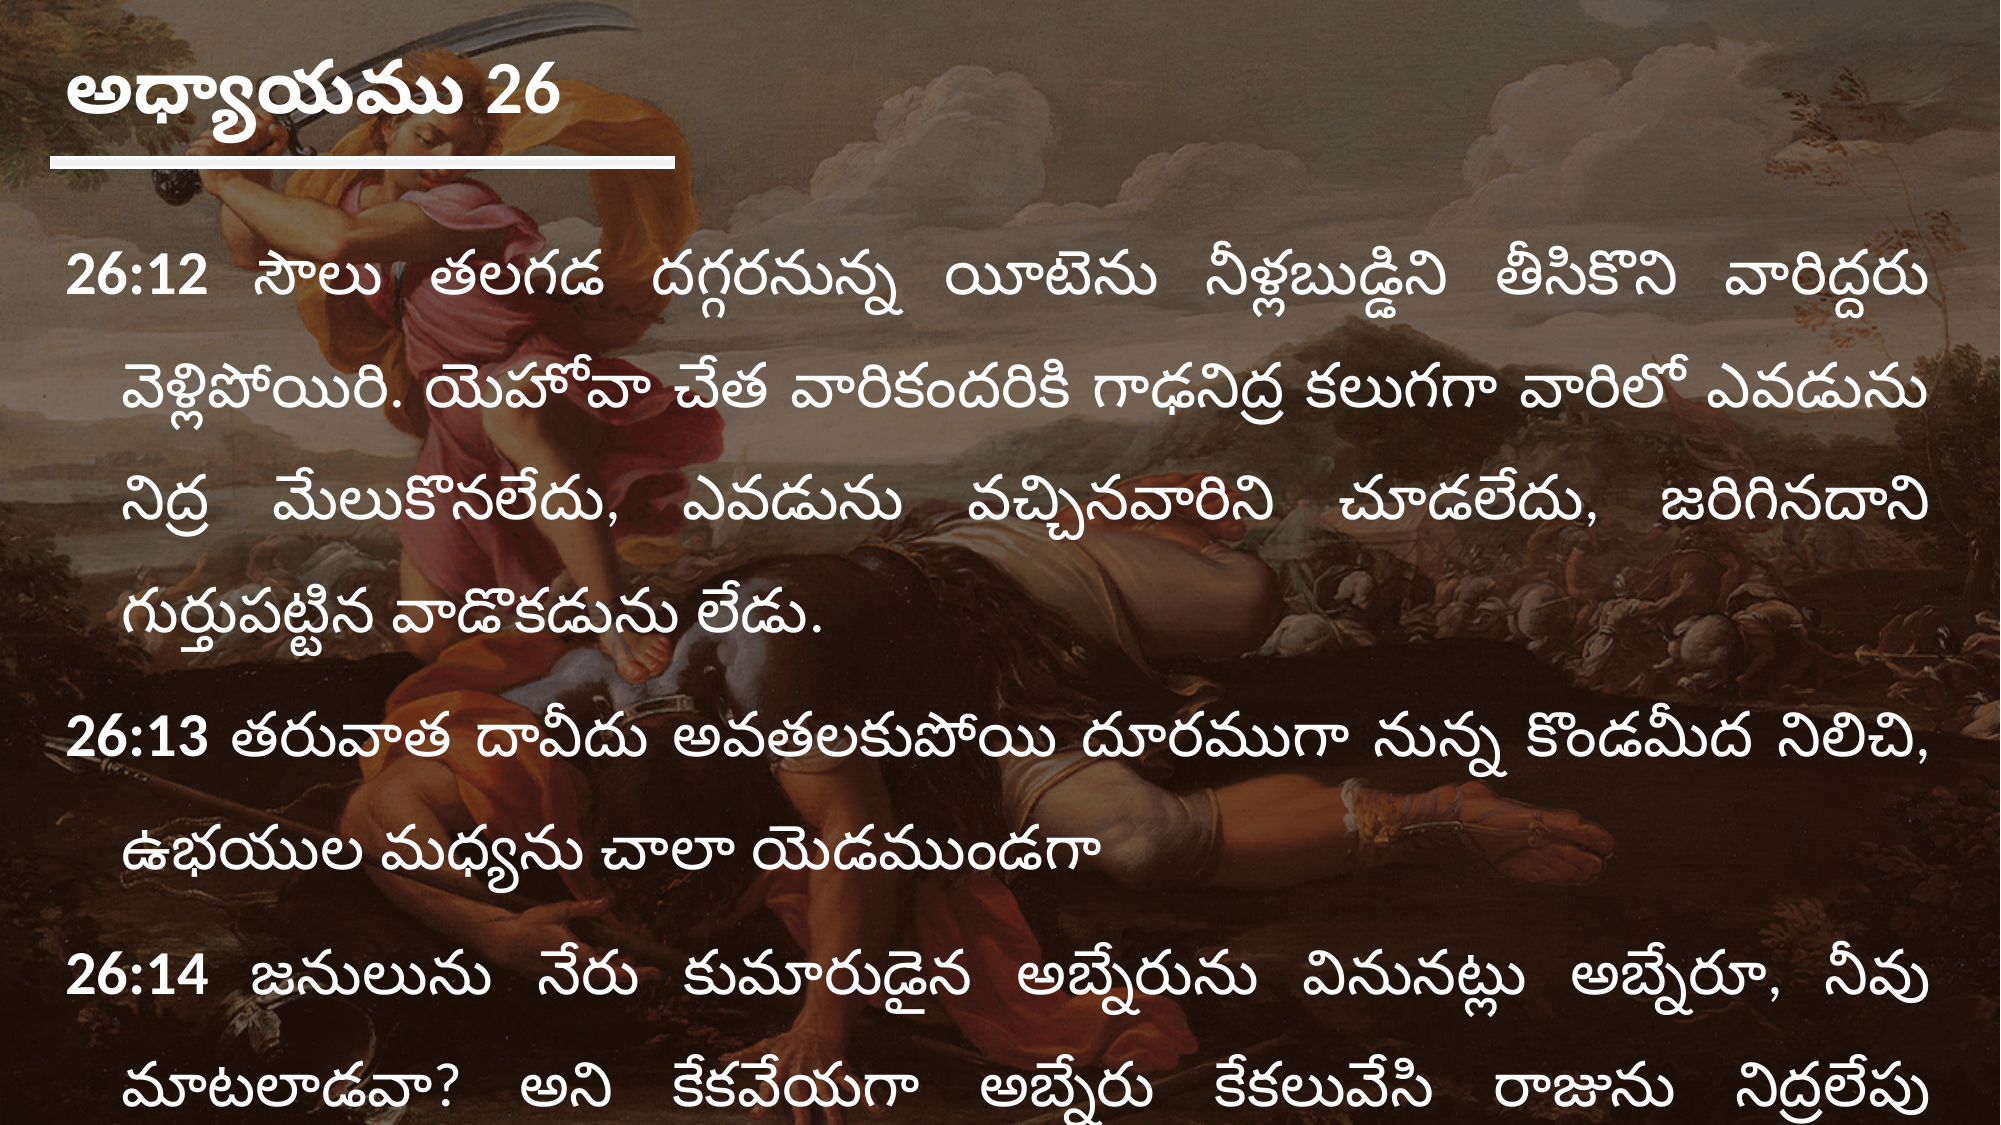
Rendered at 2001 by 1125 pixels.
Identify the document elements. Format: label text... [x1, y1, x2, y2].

picture [0, 0, 2000, 1125]
title అధ్యాయము 26 [50, 0, 1925, 167]
list 26:12 సౌలు తలగడ దగ్గరనున్న యీటెను నీళ్లబుడ్డిని తీసికొని వారిద్దరు వెళ్లిపోయిరి. యెహోవా చేత వారికందరికి గాఢనిద్ర కలుగగా వారిలో ఎవడును నిద్ర మేలుకొనలేదు, ఎవడును వచ్చినవారిని చూడలేదు, జరిగినదాని గుర్తుపట్టిన వాడొకడును లేడు. 26:13 తరువాత దావీదు అవతలకుపోయి దూరముగా నున్న కొండమీద నిలిచి, ఉభయుల మధ్యను చాలా యెడముండగా 26:14 జనులును నేరు కుమారుడైన అబ్నేరును వినునట్లు అబ్నేరూ, నీవు మాటలాడవా? అని కేకవేయగా అబ్నేరు కేకలువేసి రాజును నిద్రలేపు నీవెవడవని అడిగెను. [50, 187, 1946, 1063]
